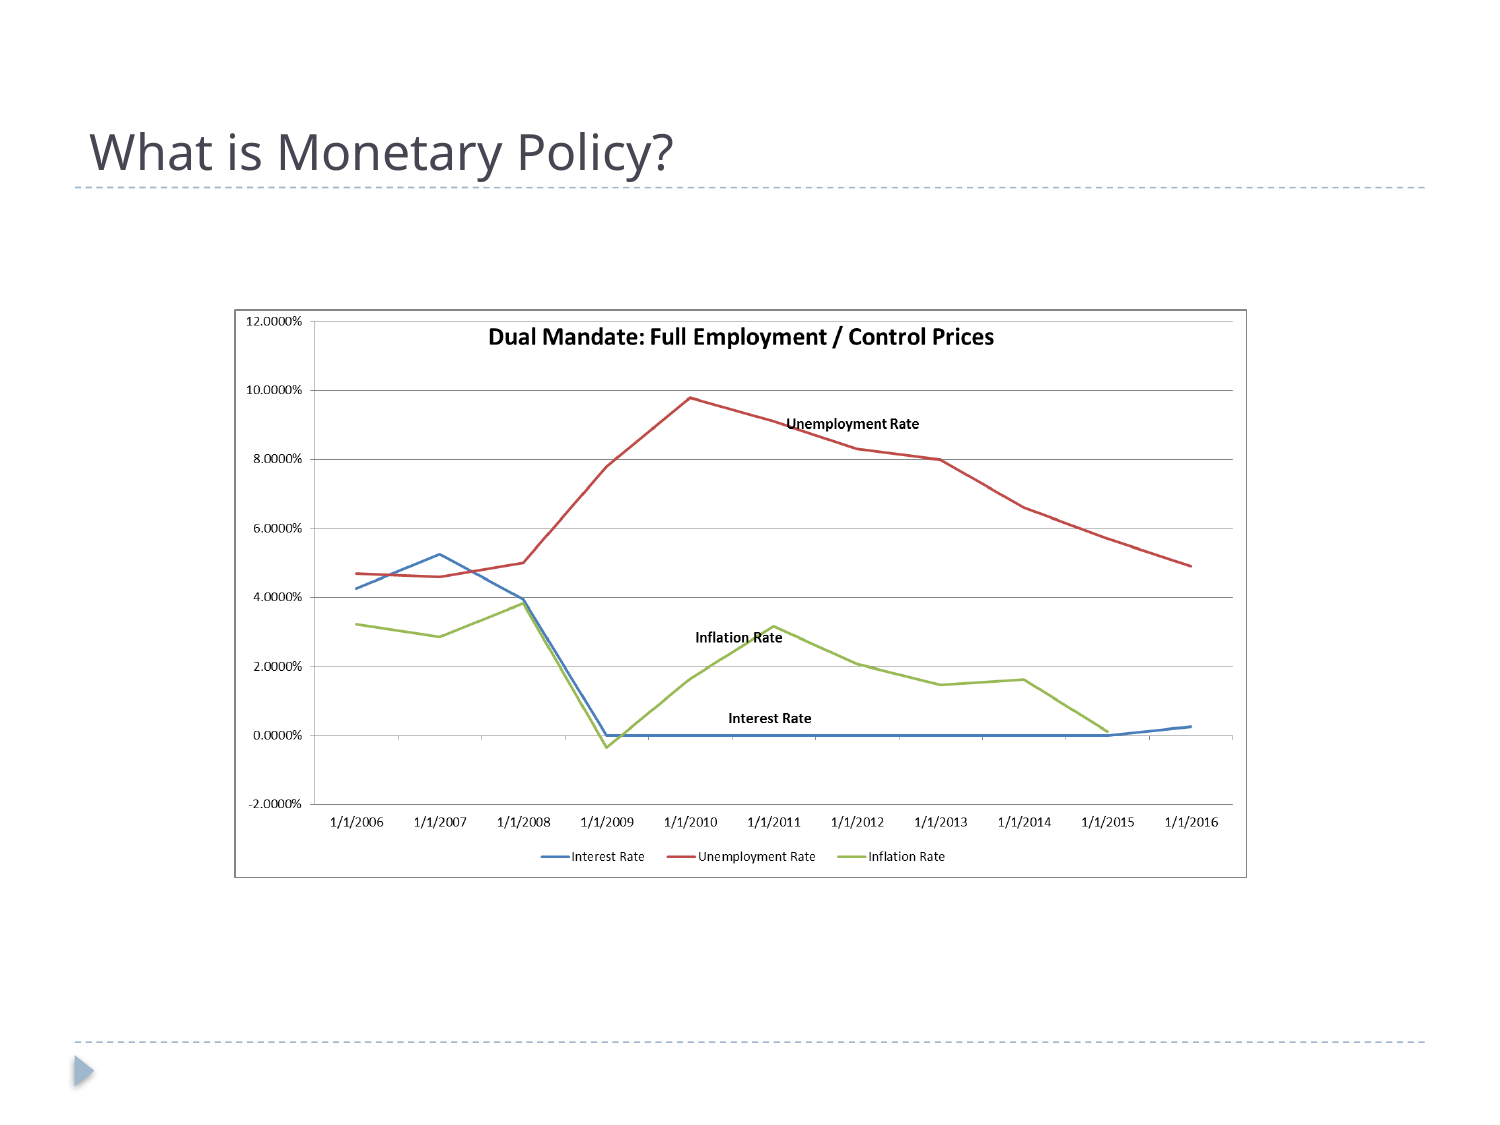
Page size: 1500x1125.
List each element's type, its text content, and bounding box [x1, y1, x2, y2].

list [234, 309, 1248, 878]
title What is Monetary Policy? [75, 24, 1425, 188]
